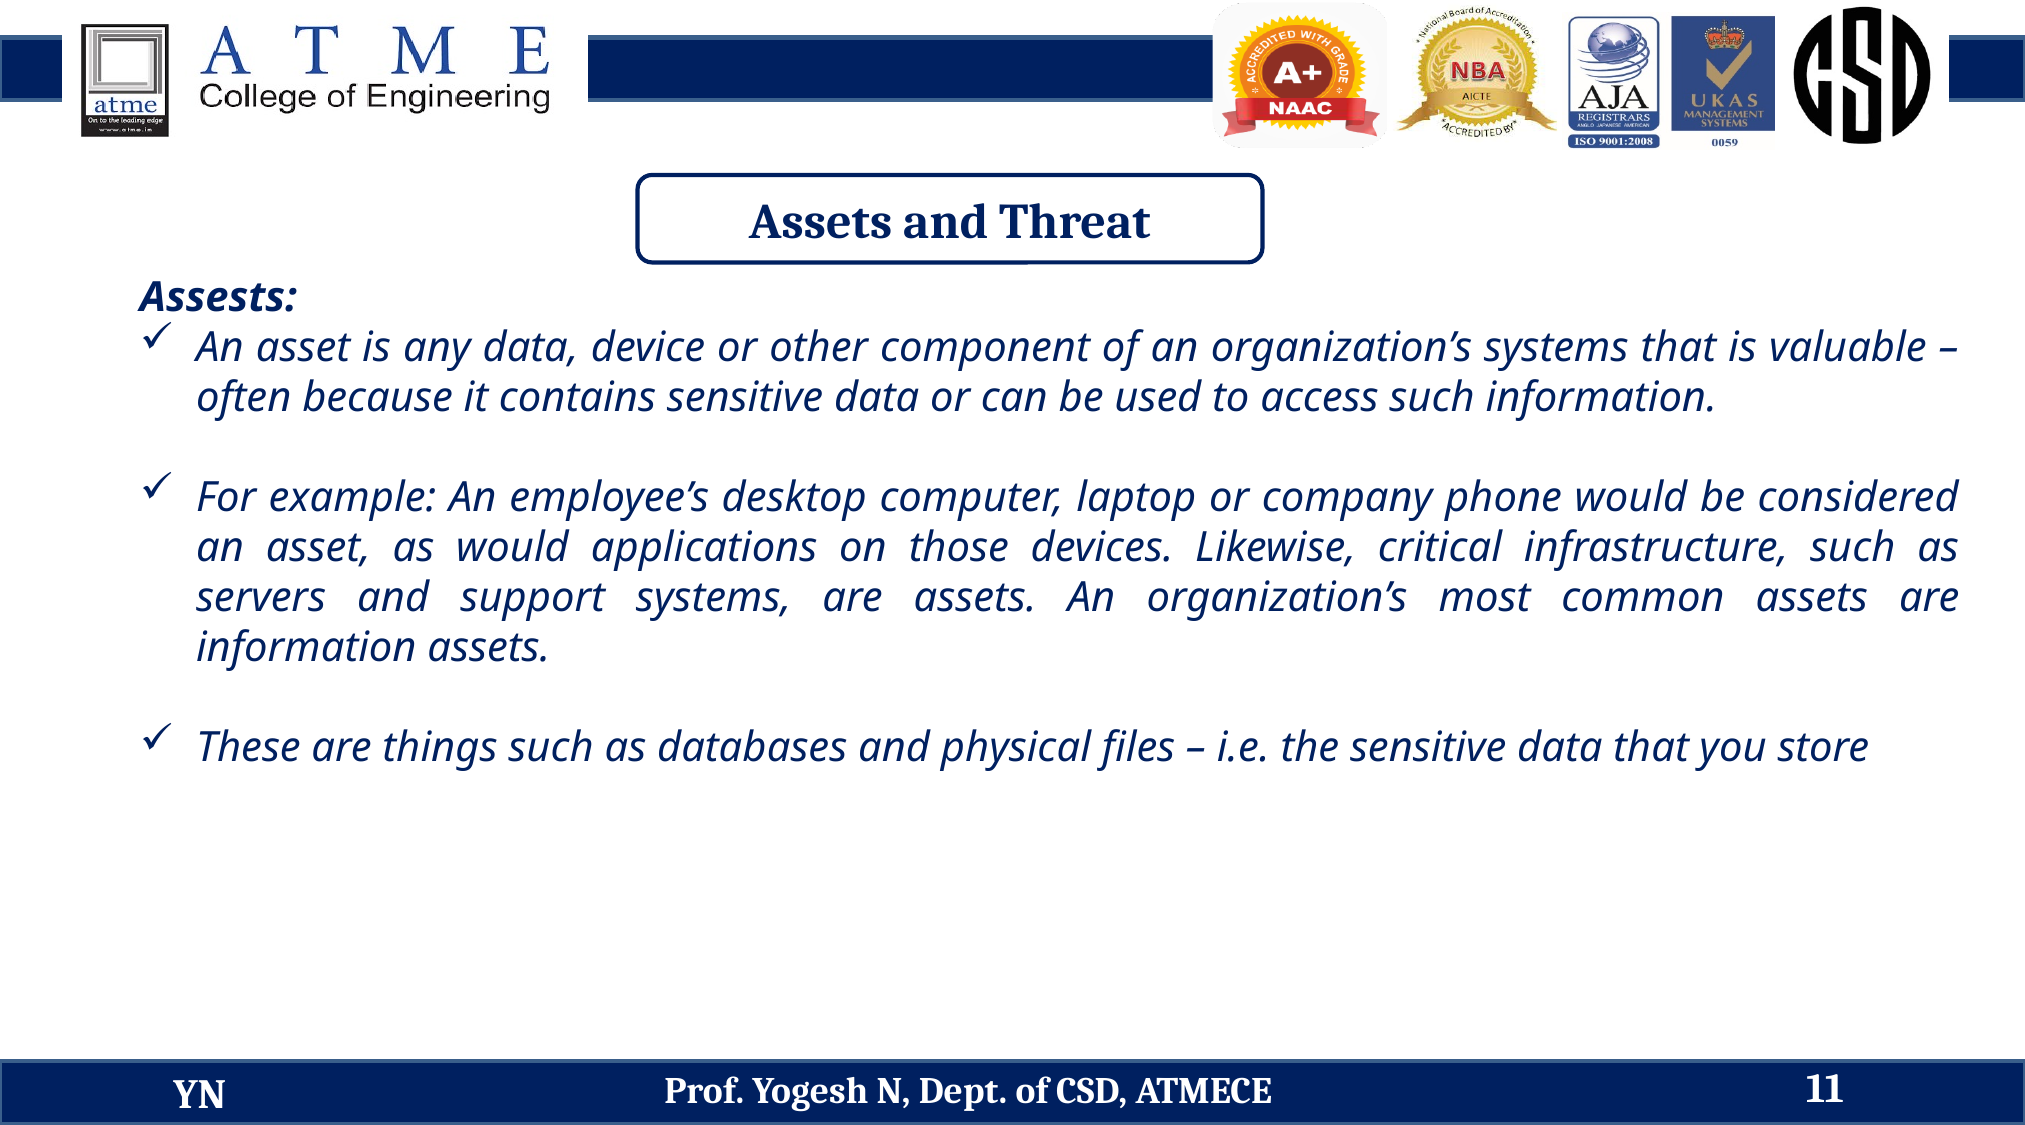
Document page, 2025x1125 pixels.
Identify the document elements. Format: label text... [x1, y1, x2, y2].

picture [62, 0, 588, 157]
text_box 11 [1625, 1053, 2025, 1119]
text_box YN [0, 1059, 400, 1125]
text_box Assests: An asset is any data, device or other component of an organization’s systems that is valuable – often because it contains sensitive data or can be used to access such information. For example: An employee’s desktop computer, laptop or company phone would be considered an asset, as would applications on those devices. Likewise, critical infrastructure, such as servers and support systems, are assets. An organization’s most common assets are information assets. These are things such as databases and physical files – i.e. the sensitive data that you store [125, 262, 1975, 828]
text_box Prof. Yogesh N, Dept. of CSD, ATMECE [562, 1058, 1375, 1119]
picture [1212, 0, 1949, 150]
text_box Assets and Threat [635, 172, 1265, 265]
